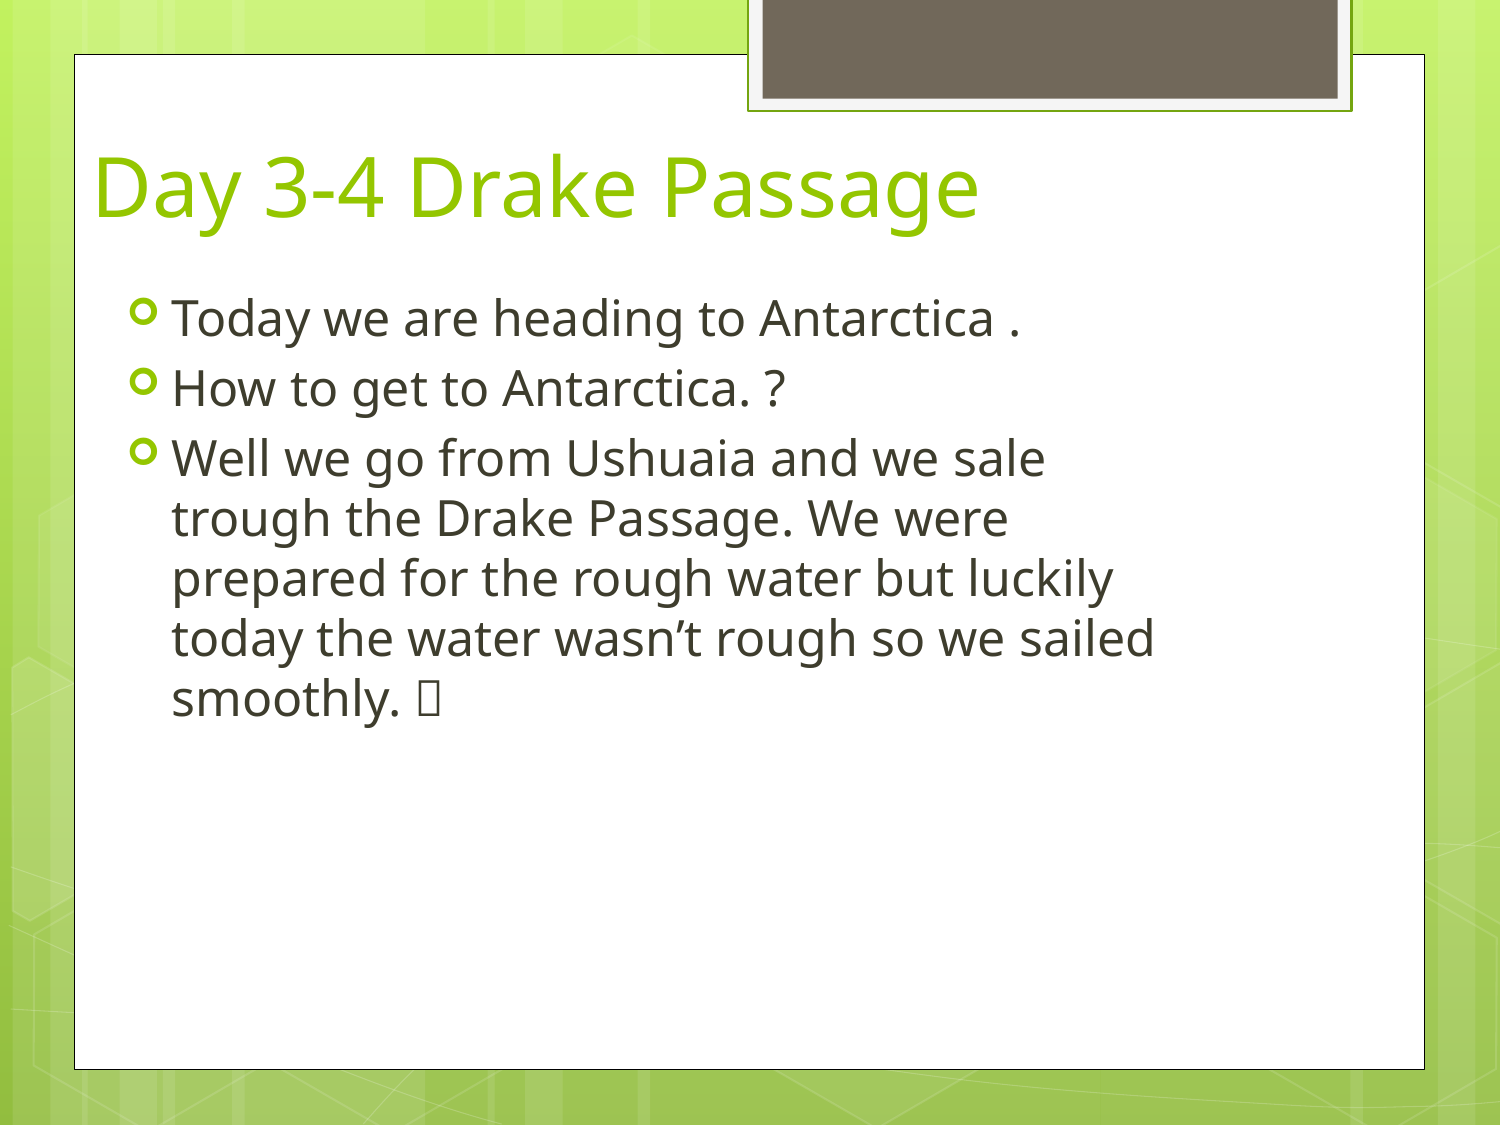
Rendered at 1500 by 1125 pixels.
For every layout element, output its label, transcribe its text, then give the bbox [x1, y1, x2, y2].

title Day 3-4 Drake Passage [76, 54, 1229, 243]
list Today we are heading to Antarctica . How to get to Antarctica. ? Well we go from Ushuaia and we sale trough the Drake Passage. We were prepared for the rough water but luckily today the water wasn’t rough so we sailed smoothly.  [100, 278, 1213, 855]
